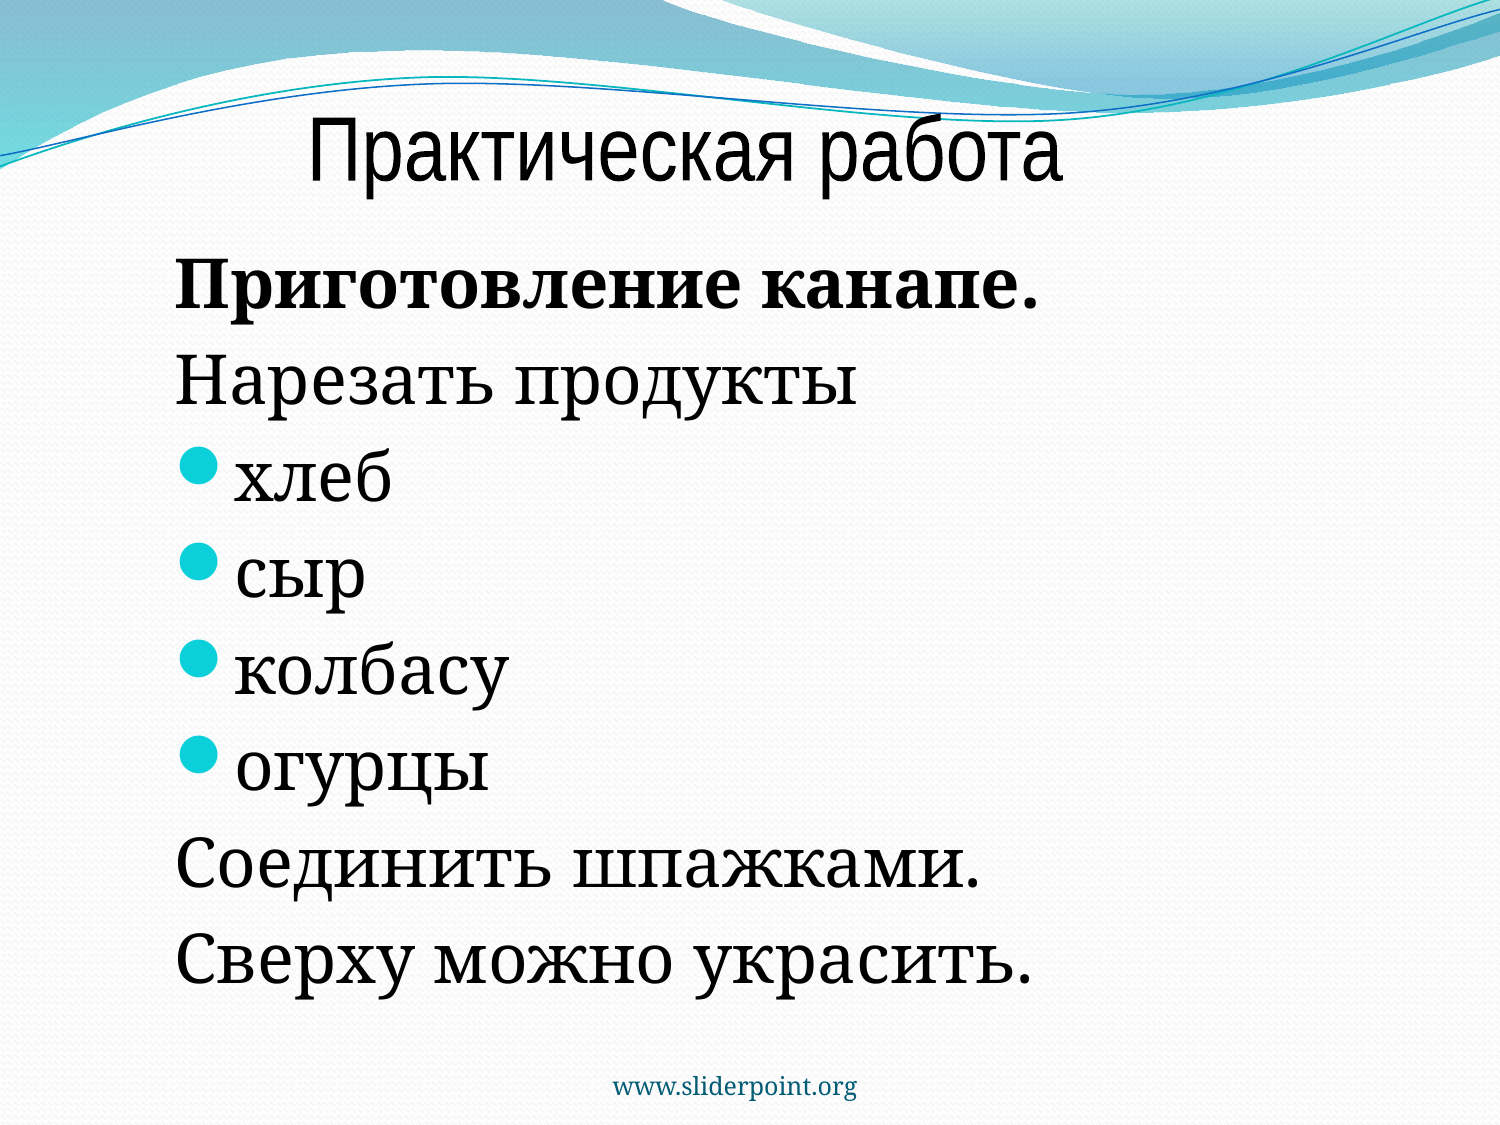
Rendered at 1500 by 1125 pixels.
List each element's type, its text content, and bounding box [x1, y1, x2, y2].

footer www.sliderpoint.org [612, 1025, 1088, 1100]
list Приготовление канапе. Нарезать продукты хлеб сыр колбасу огурцы Соединить шпажками. Сверху можно украсить. [159, 231, 1500, 1006]
